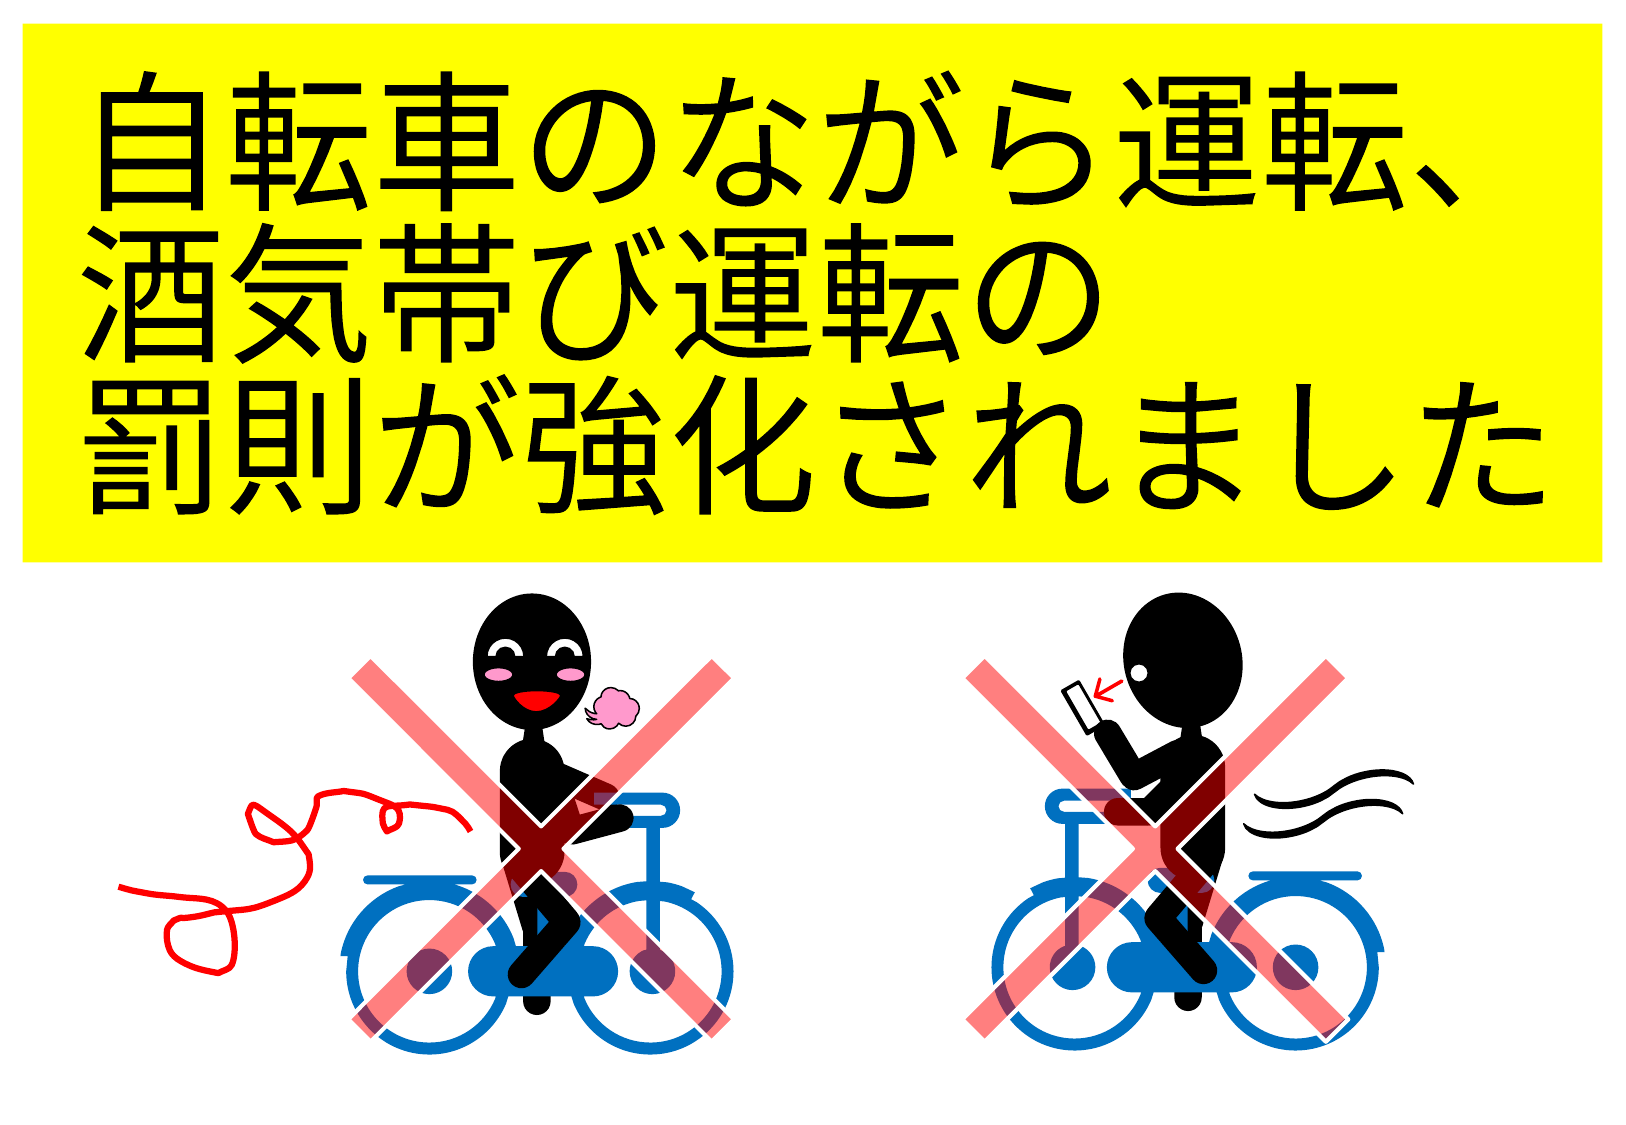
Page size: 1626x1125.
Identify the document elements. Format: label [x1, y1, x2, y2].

text_box [118, 591, 1414, 1055]
text_box [20, 21, 1604, 564]
